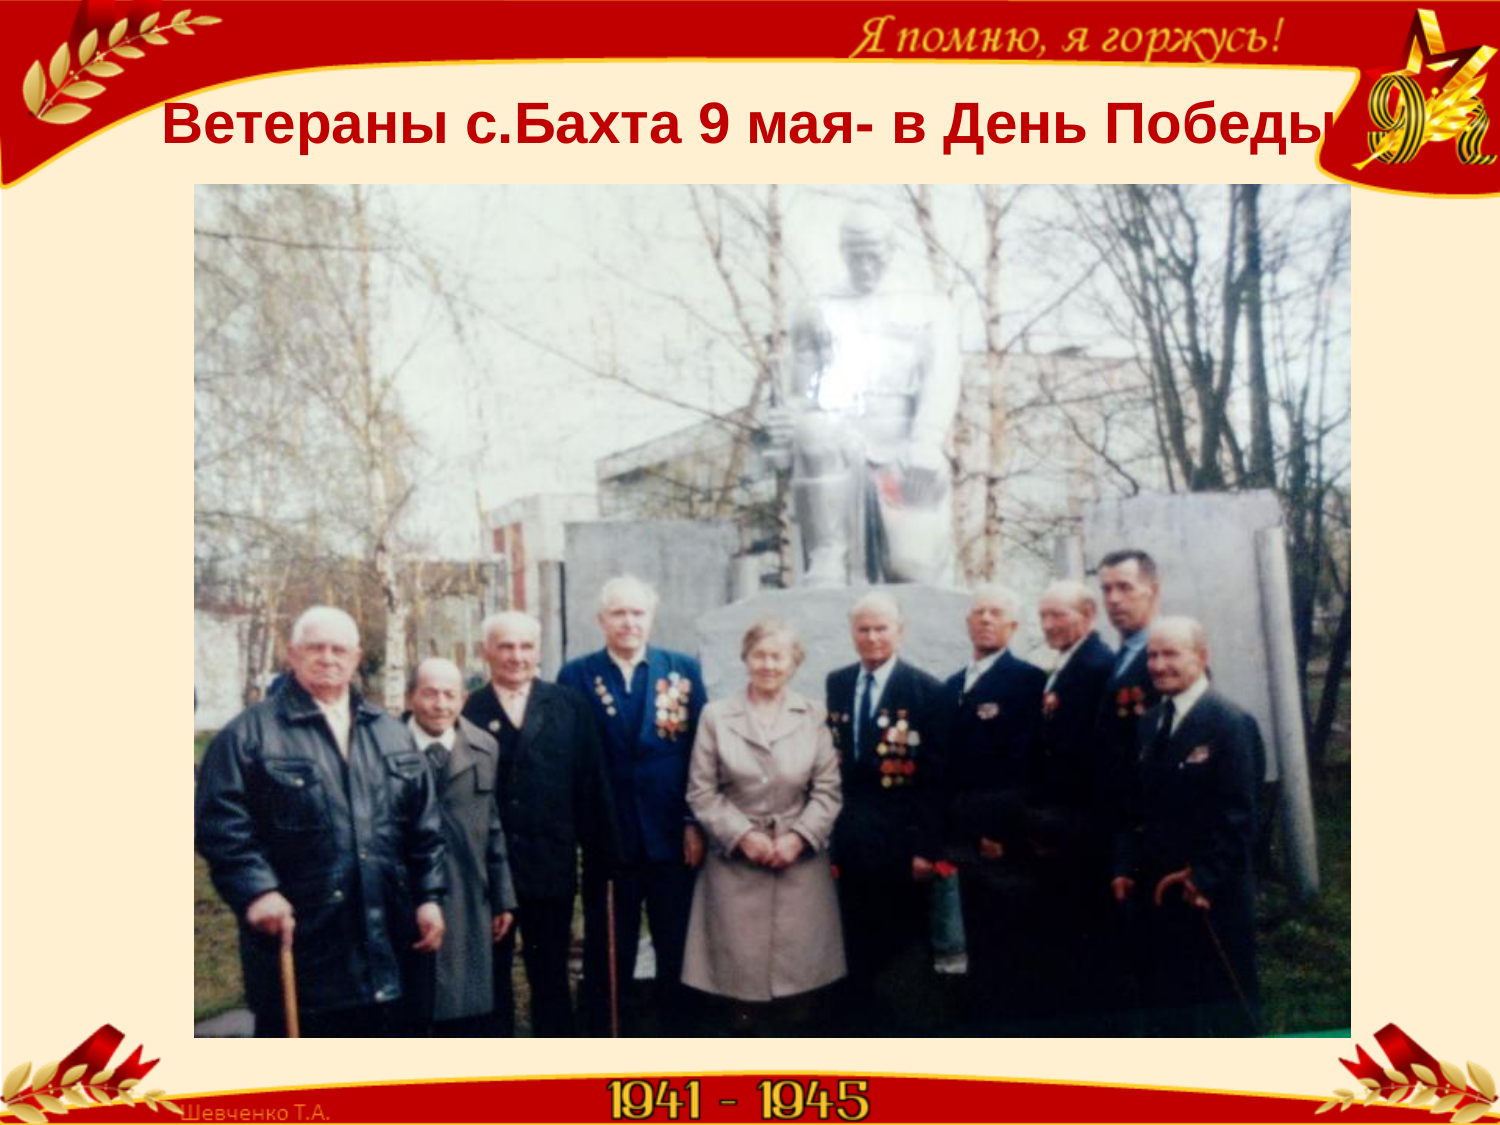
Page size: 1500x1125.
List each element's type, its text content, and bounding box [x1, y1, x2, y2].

picture [0, 0, 1500, 1125]
title Ветераны с.Бахта 9 мая- в День Победы [75, 45, 1425, 197]
